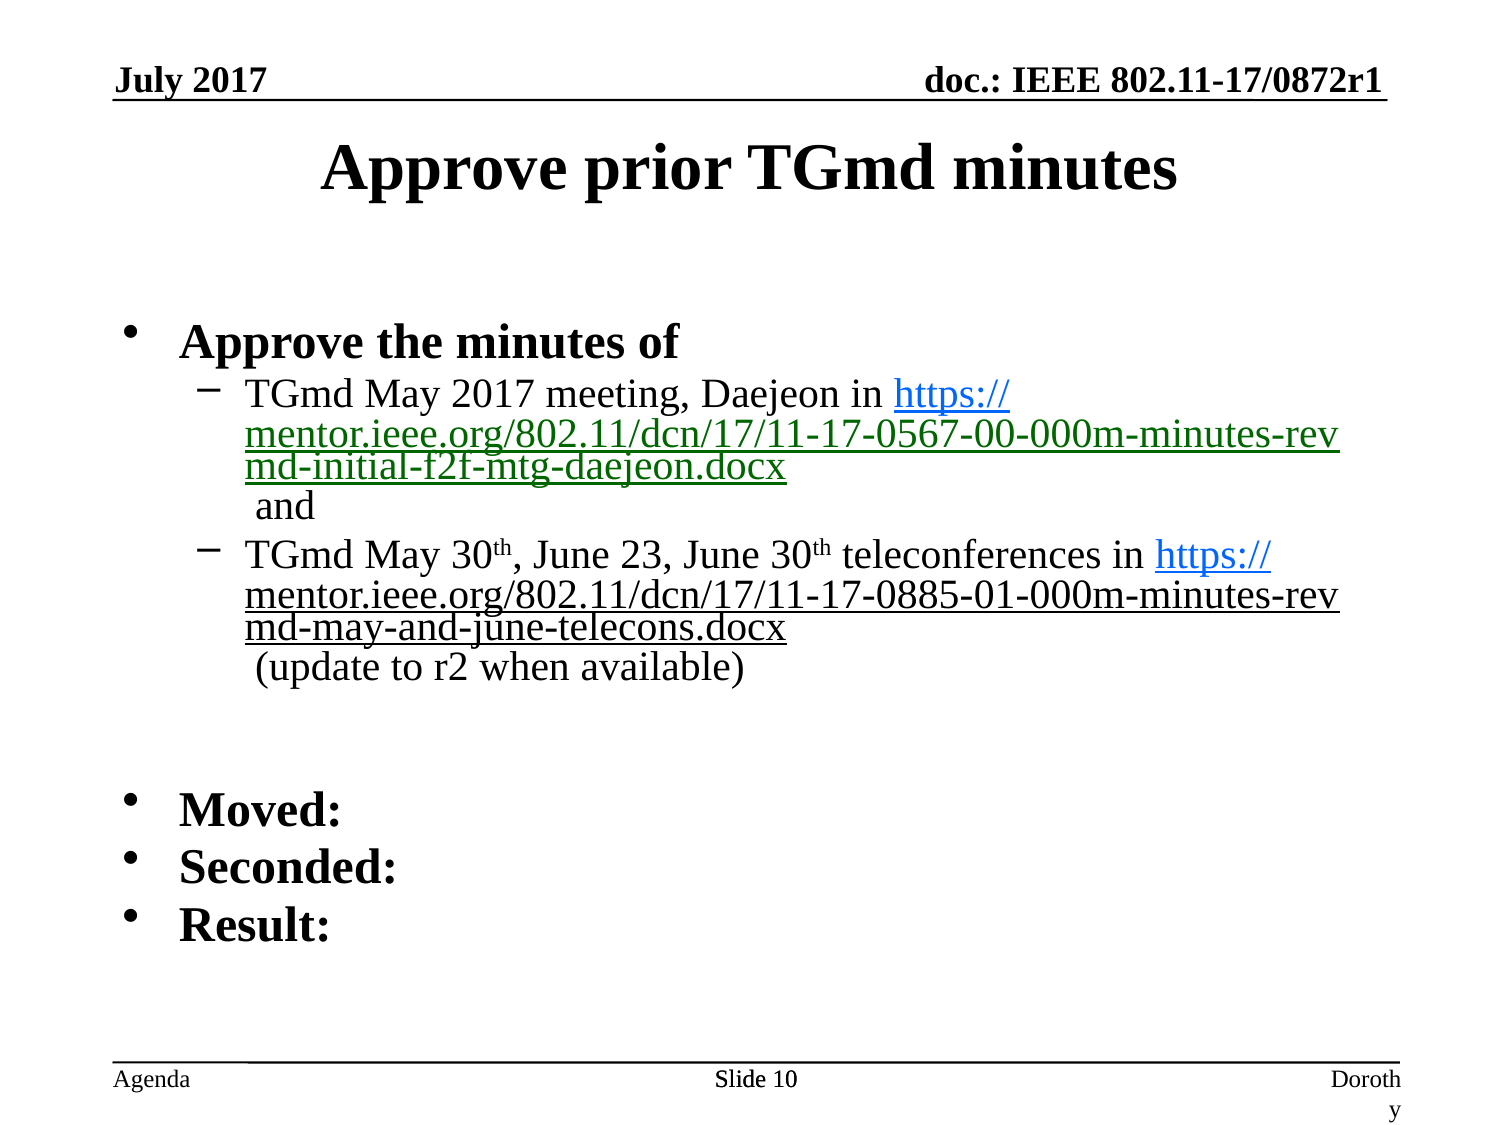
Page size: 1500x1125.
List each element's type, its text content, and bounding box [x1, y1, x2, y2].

footer Dorothy Stanley, HP Enterprise [1325, 1062, 1402, 1093]
text_box Slide 10 [675, 1063, 838, 1093]
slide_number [114, 54, 425, 75]
title Approve prior TGmd minutes [112, 75, 1388, 250]
list Approve the minutes of TGmd May 2017 meeting, Daejeon in https://mentor.ieee.org/802.11/dcn/17/11-17-0567-00-000m-minutes-revmd-initial-f2f-mtg-daejeon.docx and TGmd May 30th, June 23, June 30th teleconferences in https://mentor.ieee.org/802.11/dcn/17/11-17-0885-01-000m-minutes-revmd-may-and-june-telecons.docx (update to r2 when available) Moved: Seconded: Result: [107, 312, 1383, 1063]
